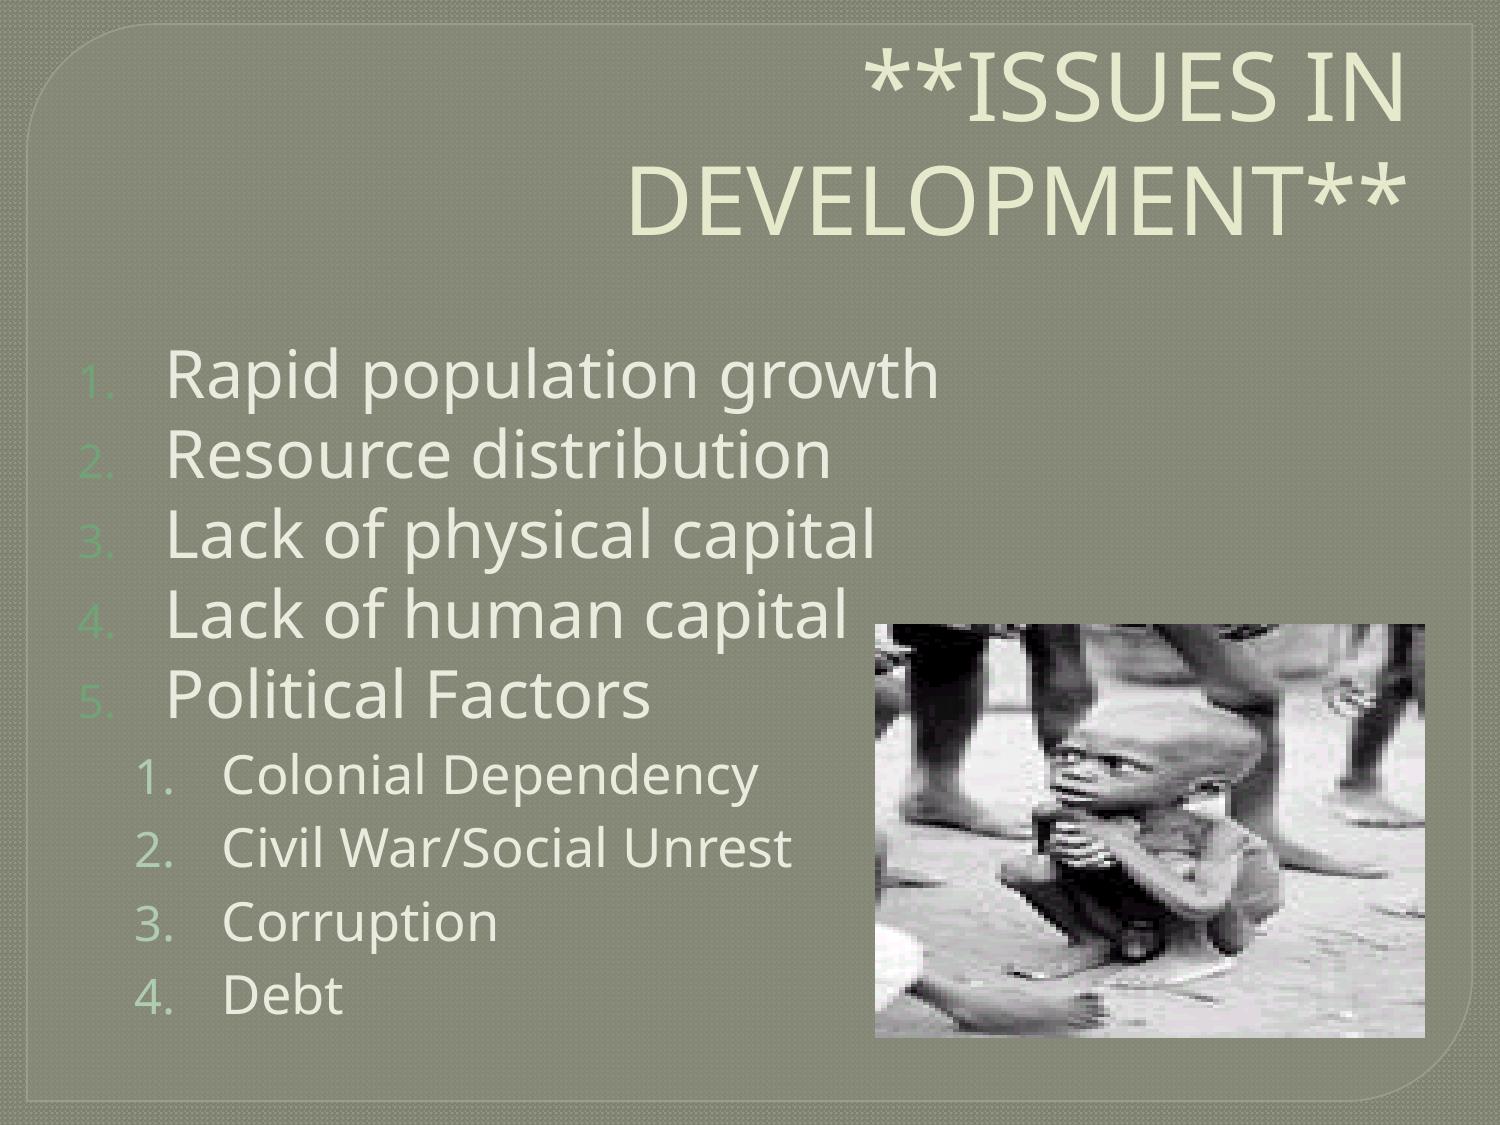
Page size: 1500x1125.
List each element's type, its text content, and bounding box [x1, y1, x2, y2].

picture [874, 624, 1426, 1038]
list Rapid population growth Resource distribution Lack of physical capital Lack of human capital Political Factors Colonial Dependency Civil War/Social Unrest Corruption Debt [62, 324, 1088, 1125]
title **ISSUES IN DEVELOPMENT** [50, 45, 1425, 263]
